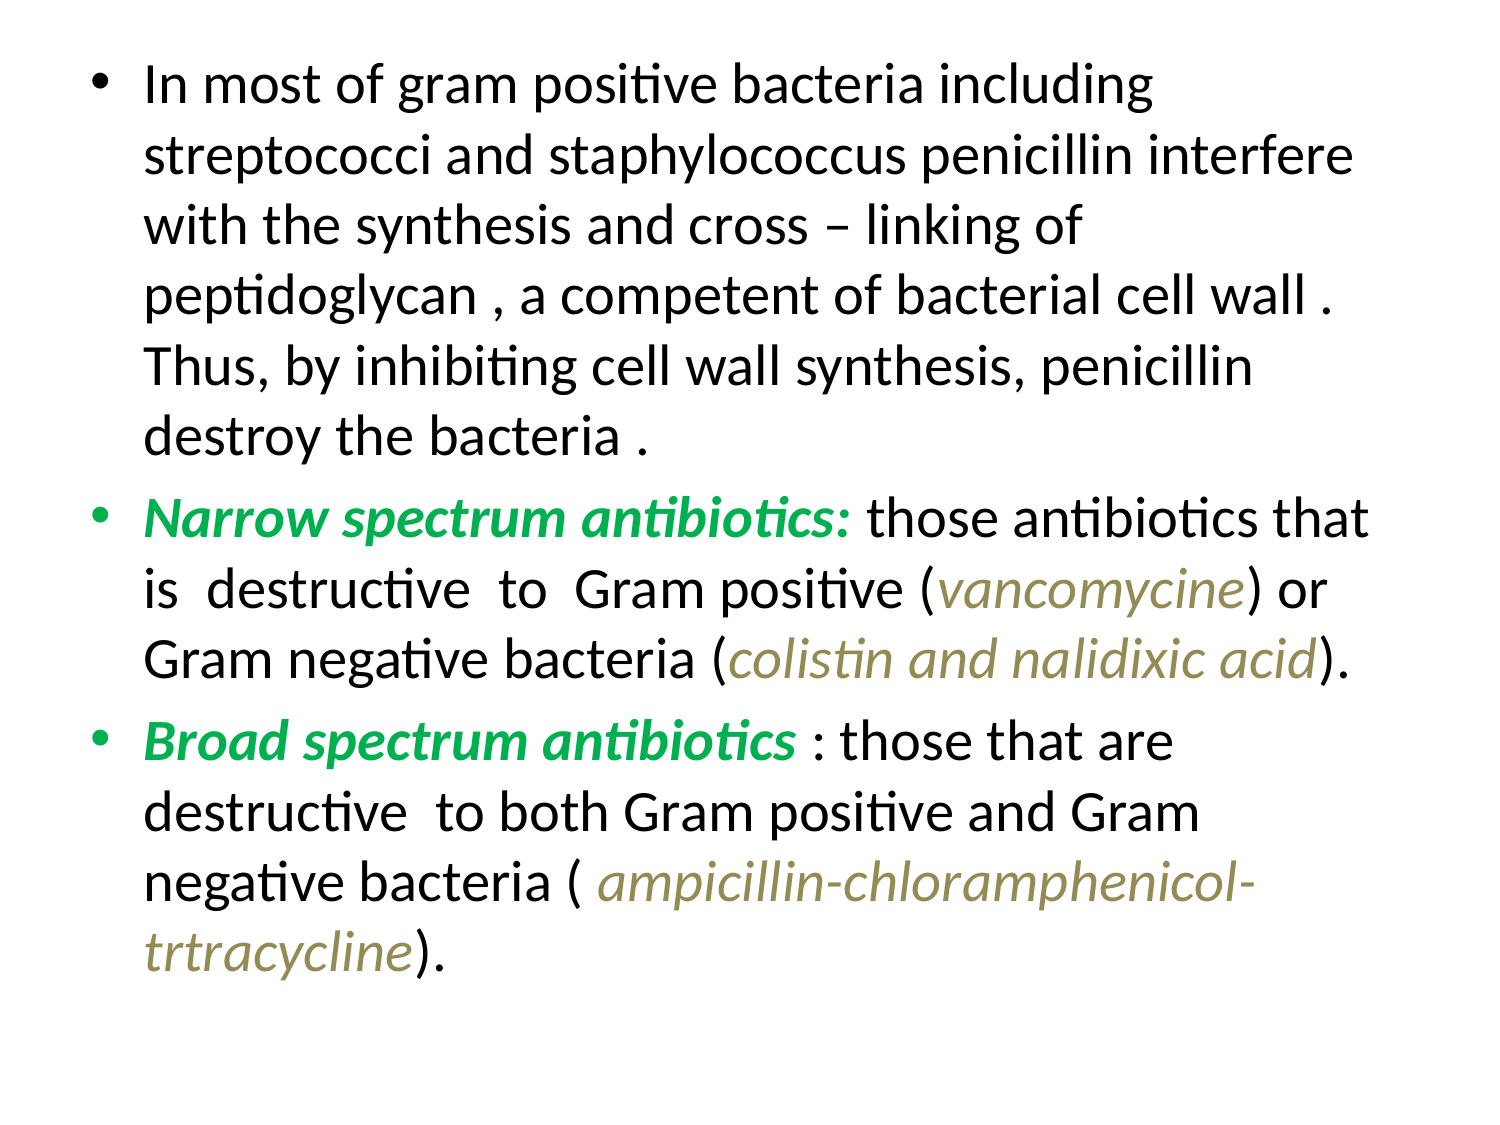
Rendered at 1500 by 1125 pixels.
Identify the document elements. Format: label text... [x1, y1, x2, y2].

list In most of gram positive bacteria including streptococci and staphylococcus penicillin interfere with the synthesis and cross – linking of peptidoglycan , a competent of bacterial cell wall . Thus, by inhibiting cell wall synthesis, penicillin destroy the bacteria . Narrow spectrum antibiotics: those antibiotics that is destructive to Gram positive (vancomycine) or Gram negative bacteria (colistin and nalidixic acid). Broad spectrum antibiotics : those that are destructive to both Gram positive and Gram negative bacteria ( ampicillin-chloramphenicol-trtracycline). [75, 37, 1425, 1005]
